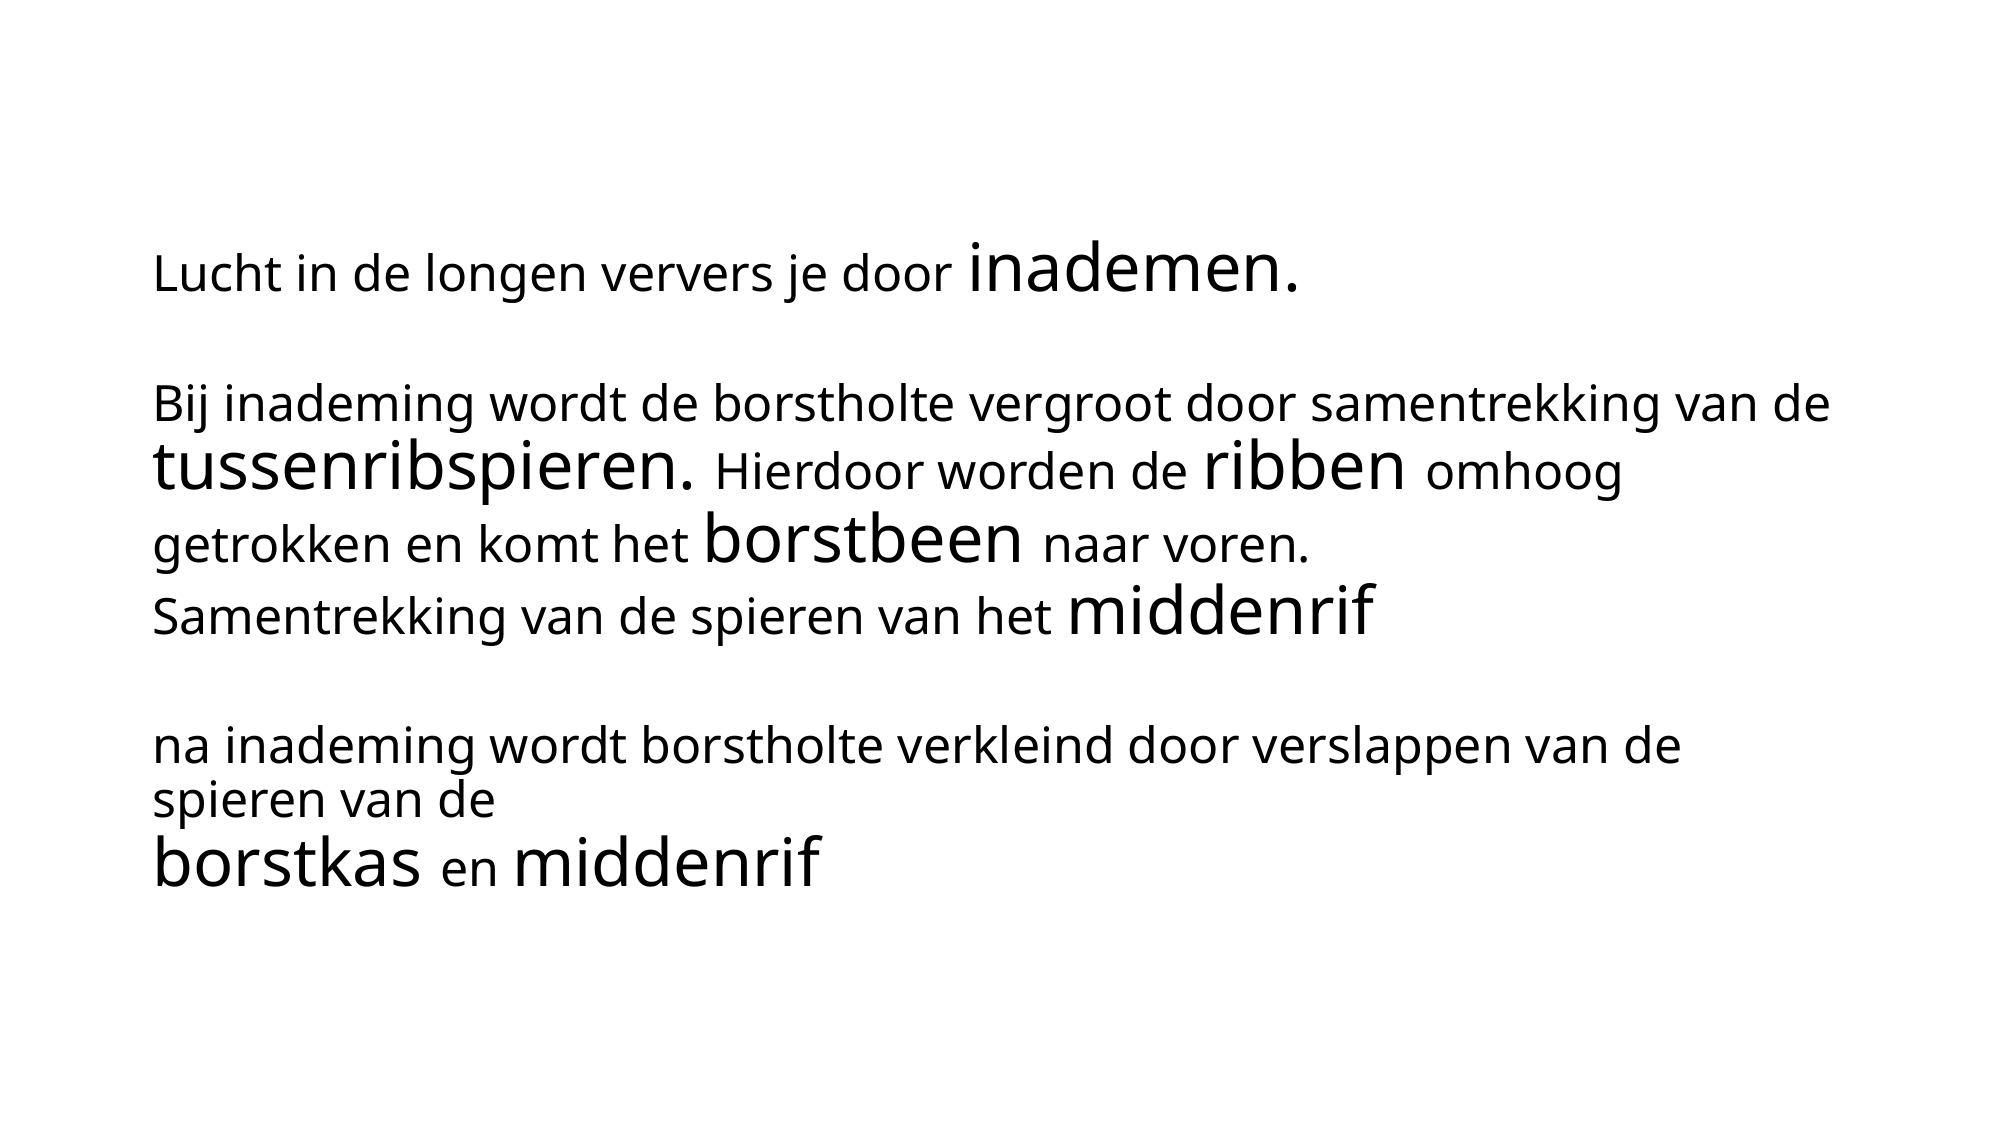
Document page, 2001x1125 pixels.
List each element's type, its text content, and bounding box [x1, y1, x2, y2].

title Lucht in de longen ververs je door inademen. Bij inademing wordt de borstholte vergroot door samentrekking van de tussenribspieren. Hierdoor worden de ribben omhoog getrokken en komt het borstbeen naar voren. Samentrekking van de spieren van het middenrif na inademing wordt borstholte verkleind door verslappen van de spieren van de borstkas en middenrif [137, 59, 1863, 1075]
